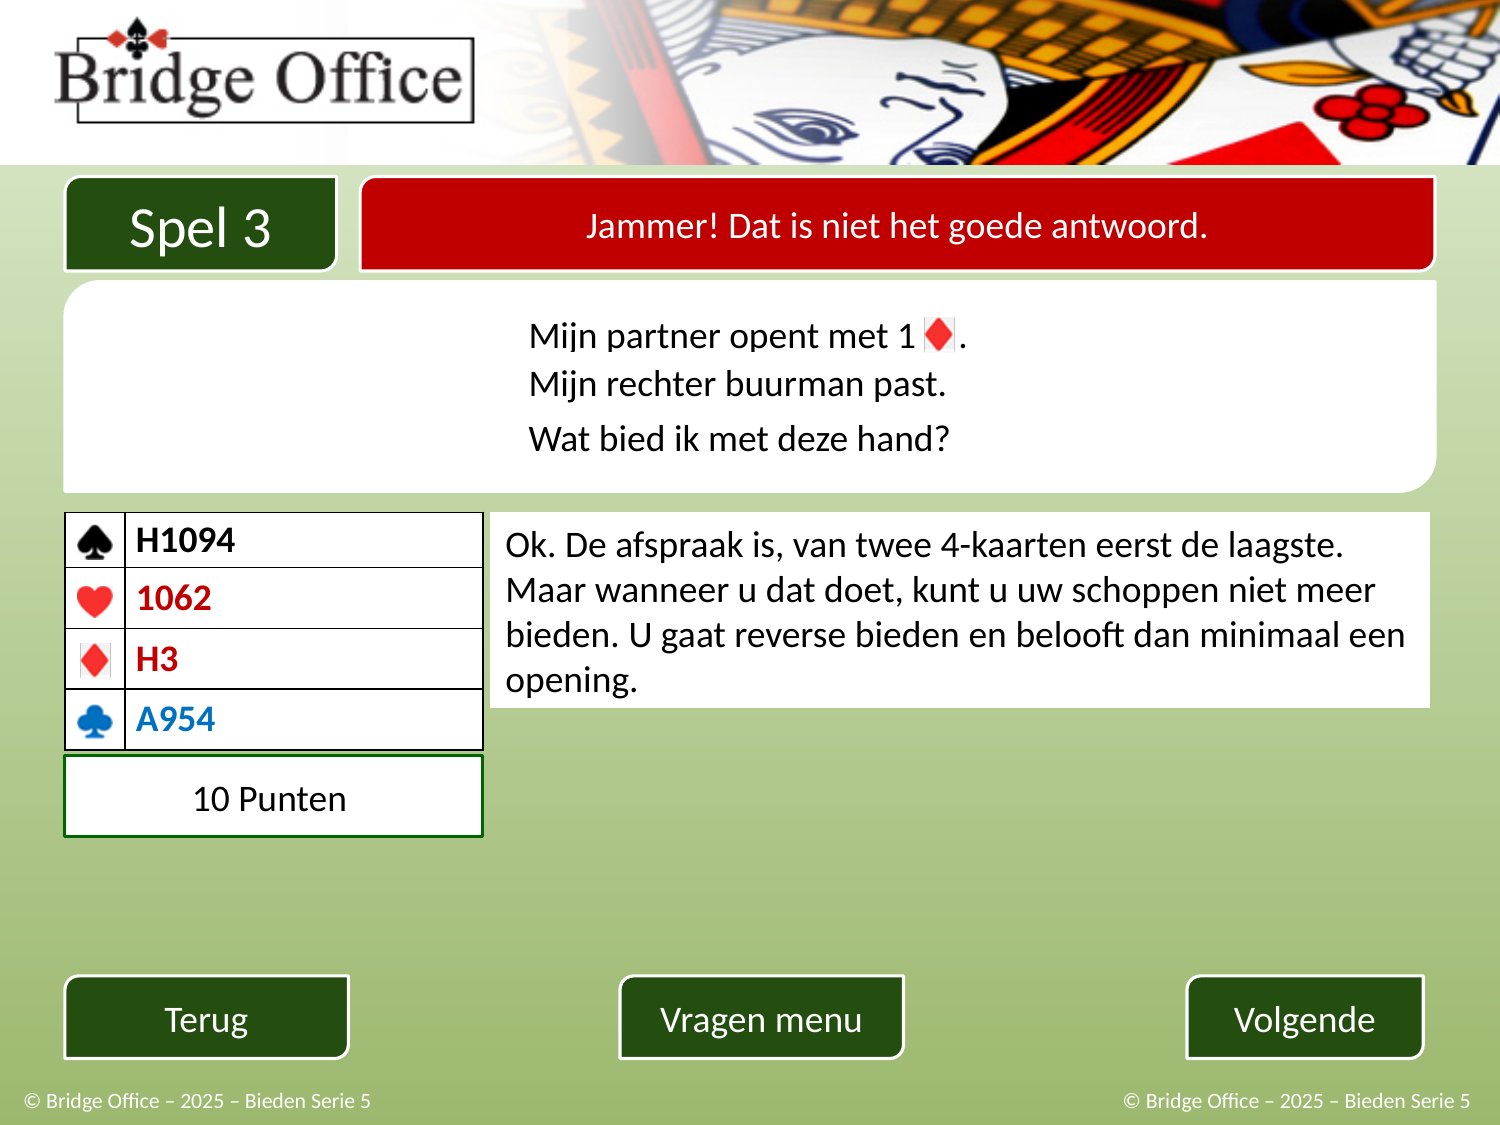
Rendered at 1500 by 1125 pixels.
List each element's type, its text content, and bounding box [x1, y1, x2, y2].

table_cell [66, 690, 124, 749]
text_box © Bridge Office – 2025 – Bieden Serie 5 [8, 1079, 393, 1121]
text_box Terug [63, 974, 350, 1061]
table_cell [66, 568, 124, 628]
table_cell A954 [126, 690, 482, 749]
picture [77, 585, 113, 618]
table_header H1094 [126, 513, 482, 567]
text_box Wat bied ik met deze hand? [513, 406, 987, 467]
text_box Mijn partner opent met 1 . [513, 303, 1022, 364]
picture [77, 643, 113, 679]
text_box 10 Punten [63, 754, 484, 838]
text_box Mijn rechter buurman past. [513, 352, 987, 406]
text_box © Bridge Office – 2025 – Bieden Serie 5 [1107, 1079, 1500, 1121]
text_box [63, 280, 1437, 493]
table_header [66, 513, 124, 567]
table_cell 1062 [126, 568, 482, 628]
picture [0, 0, 1500, 166]
text_box Spel 3 [63, 179, 339, 273]
picture [920, 316, 957, 353]
text_box Volgende [1185, 974, 1425, 1061]
table_cell H3 [126, 629, 482, 688]
picture [77, 703, 113, 740]
table_cell [66, 629, 124, 688]
text_box Vragen menu [618, 974, 906, 1061]
picture [77, 524, 113, 561]
text_box Jammer! Dat is niet het goede antwoord. [358, 179, 1437, 273]
text_box Ok. De afspraak is, van twee 4-kaarten eerst de laagste. Maar wanneer u dat doet, kunt u uw schoppen niet meer bieden. U gaat reverse bieden en belooft dan minimaal een opening. [490, 512, 1430, 708]
